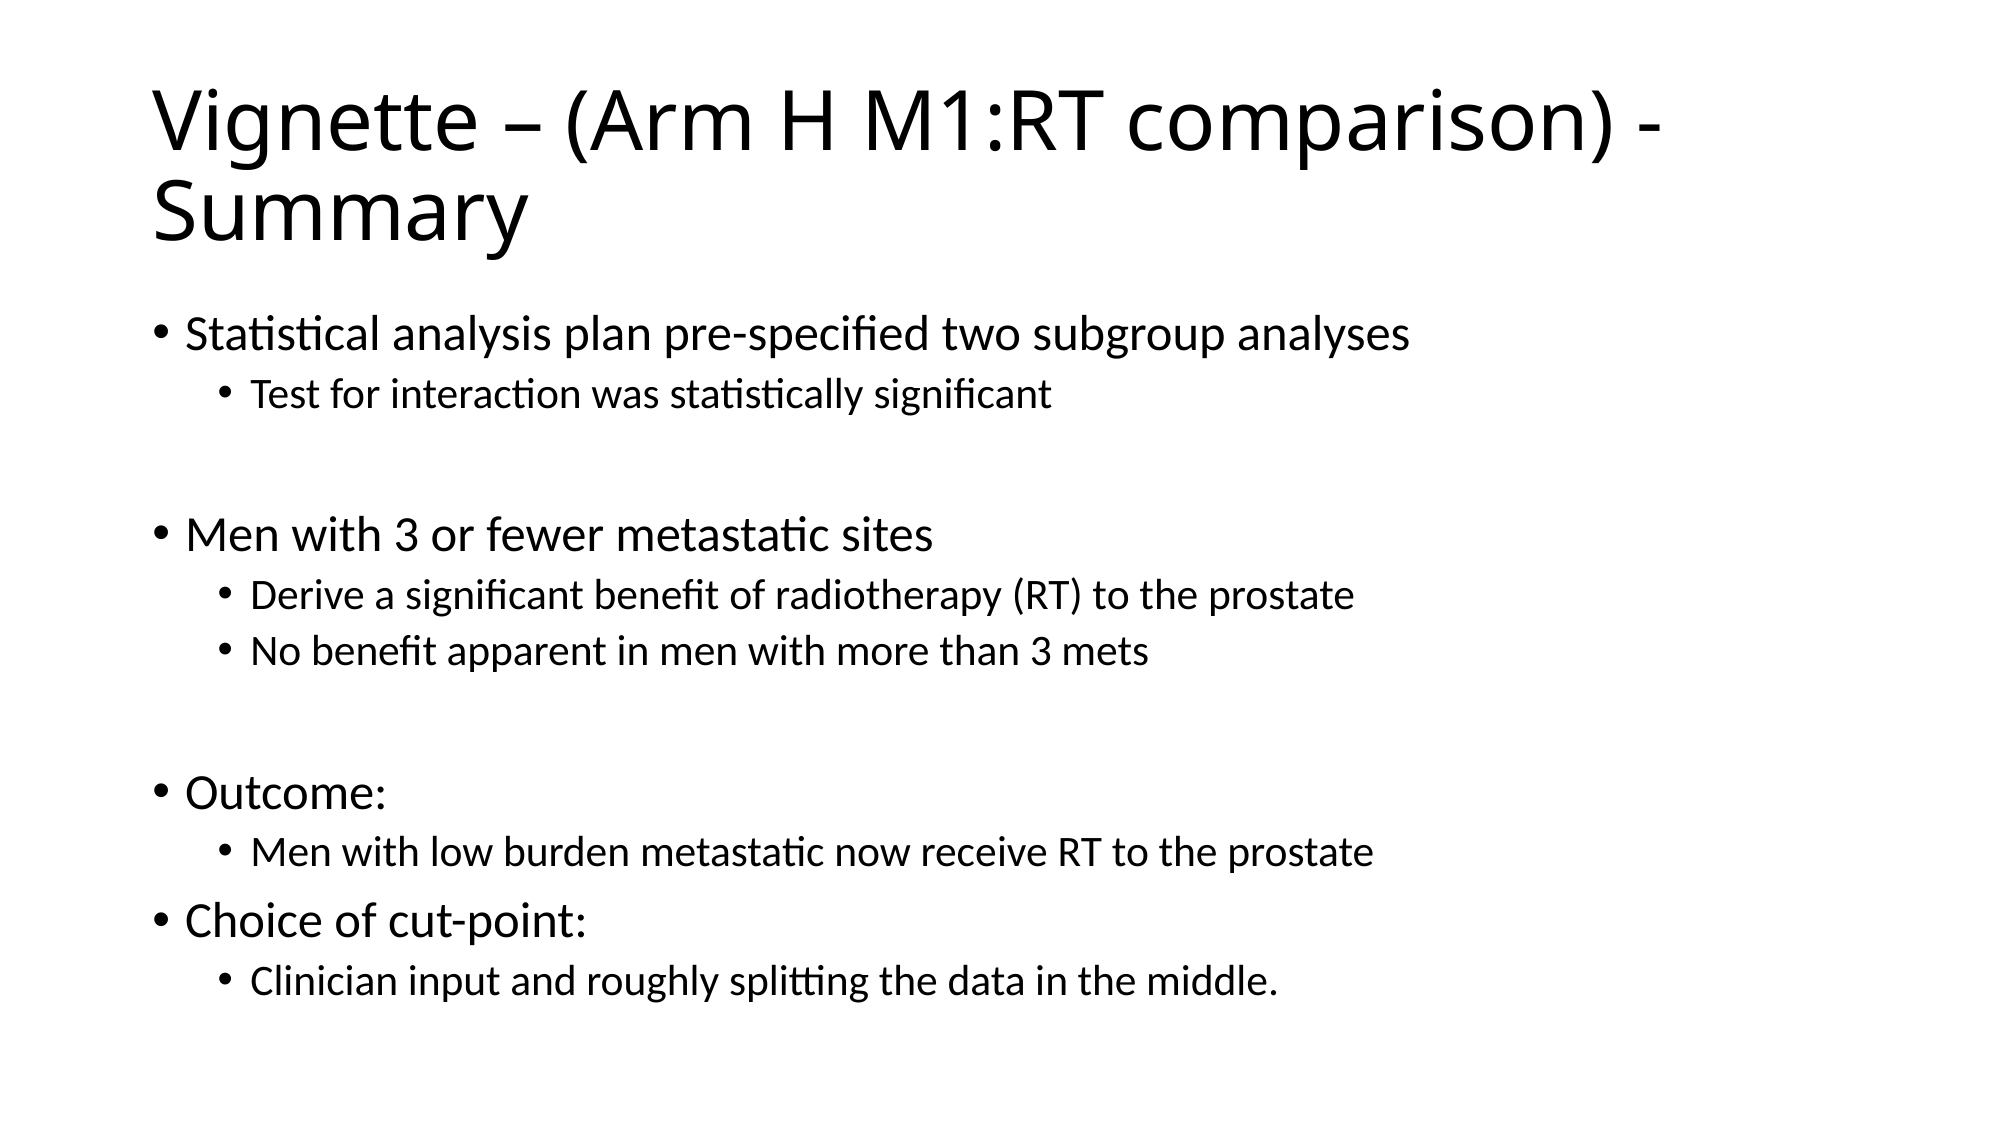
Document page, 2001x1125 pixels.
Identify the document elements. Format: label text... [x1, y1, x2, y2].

list Statistical analysis plan pre-specified two subgroup analyses Test for interaction was statistically significant Men with 3 or fewer metastatic sites Derive a significant benefit of radiotherapy (RT) to the prostate No benefit apparent in men with more than 3 mets Outcome: Men with low burden metastatic now receive RT to the prostate Choice of cut-point: Clinician input and roughly splitting the data in the middle. [137, 299, 1863, 1014]
title Vignette – (Arm H M1:RT comparison) - Summary [137, 59, 1863, 278]
